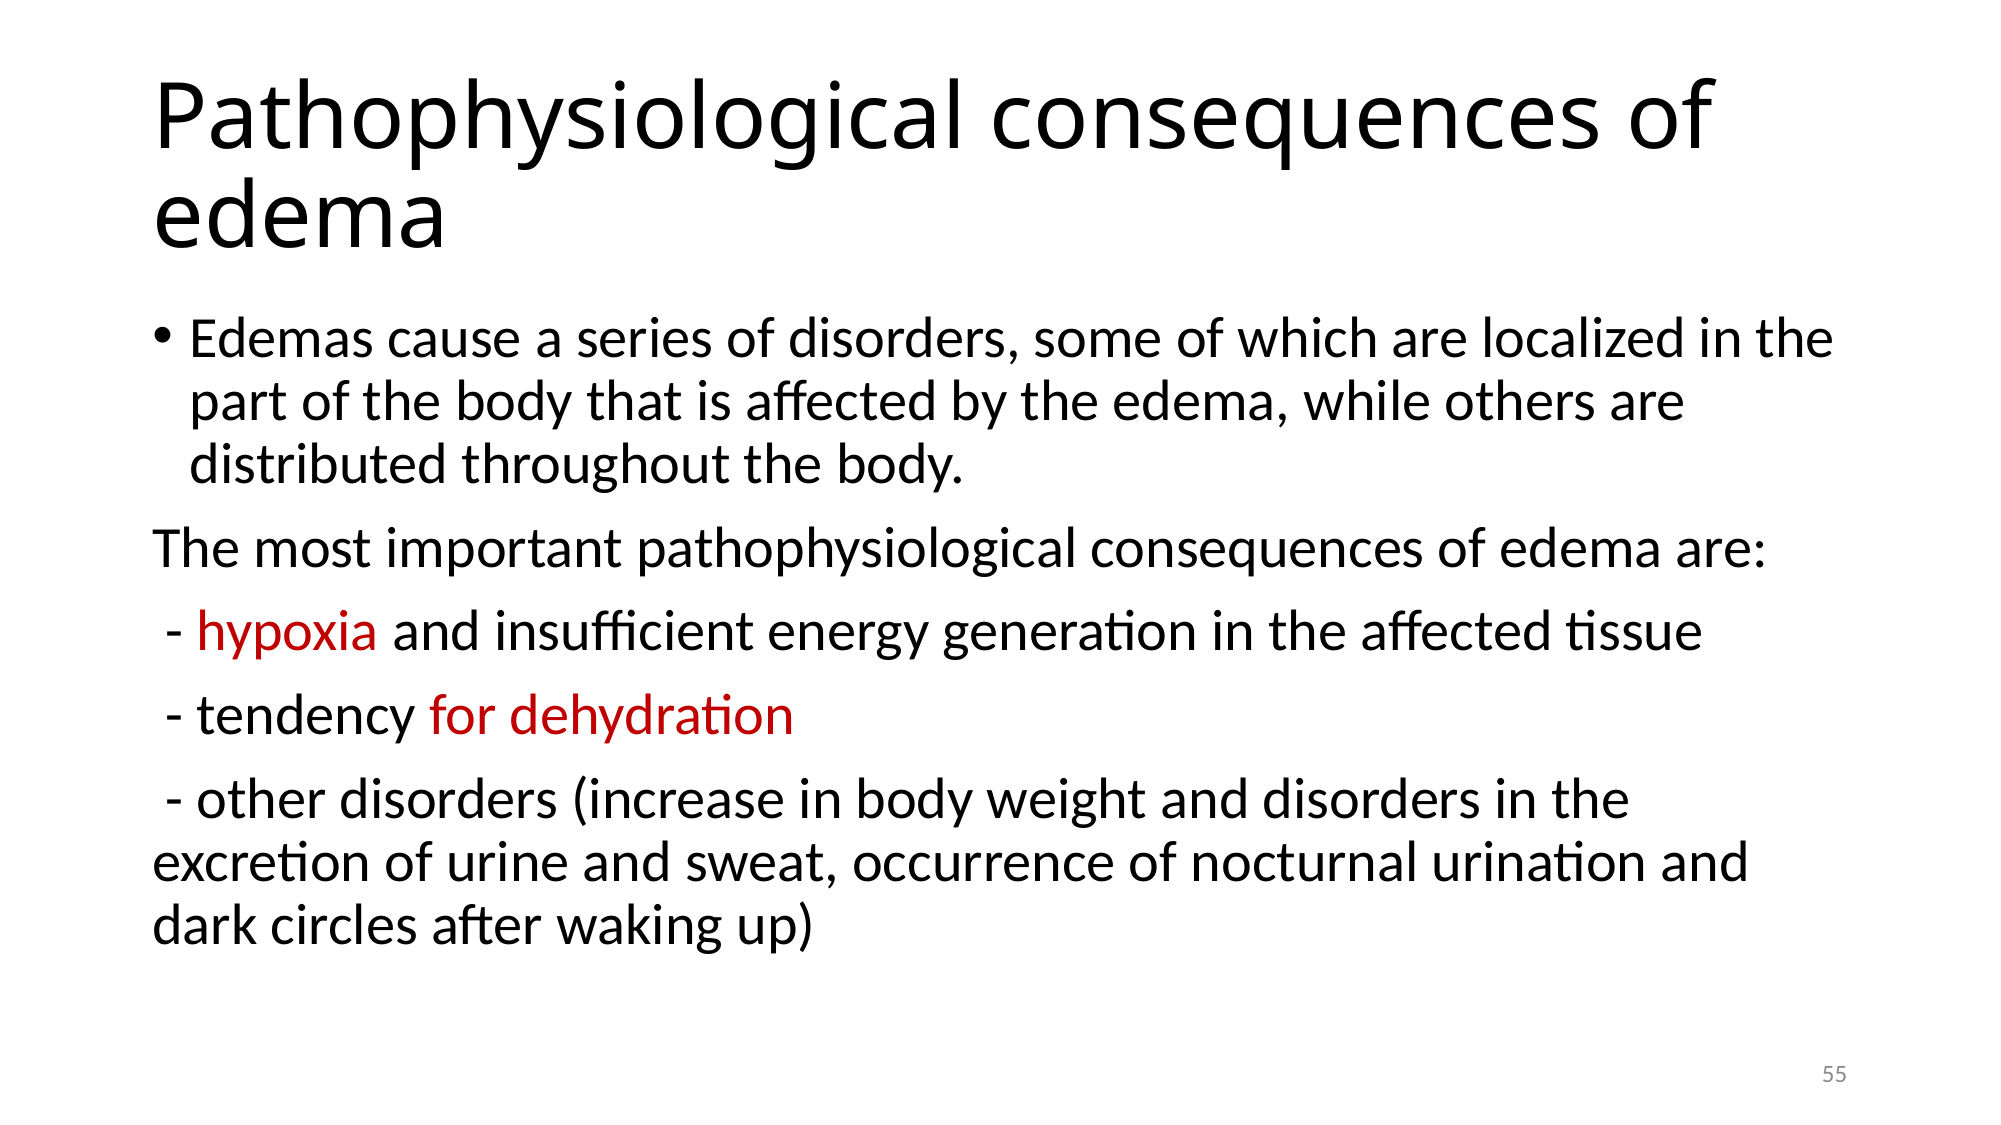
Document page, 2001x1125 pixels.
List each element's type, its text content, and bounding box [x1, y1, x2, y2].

list Edemas cause a series of disorders, some of which are localized in the part of the body that is affected by the edema, while others are distributed throughout the body. The most important pathophysiological consequences of edema are: - hypoxia and insufficient energy generation in the affected tissue - tendency for dehydration - other disorders (increase in body weight and disorders in the excretion of urine and sweat, occurrence of nocturnal urination and dark circles after waking up) [137, 299, 1863, 1014]
title Pathophysiological consequences of edema [137, 59, 1863, 278]
slide_number 55 [1412, 1042, 1863, 1103]
